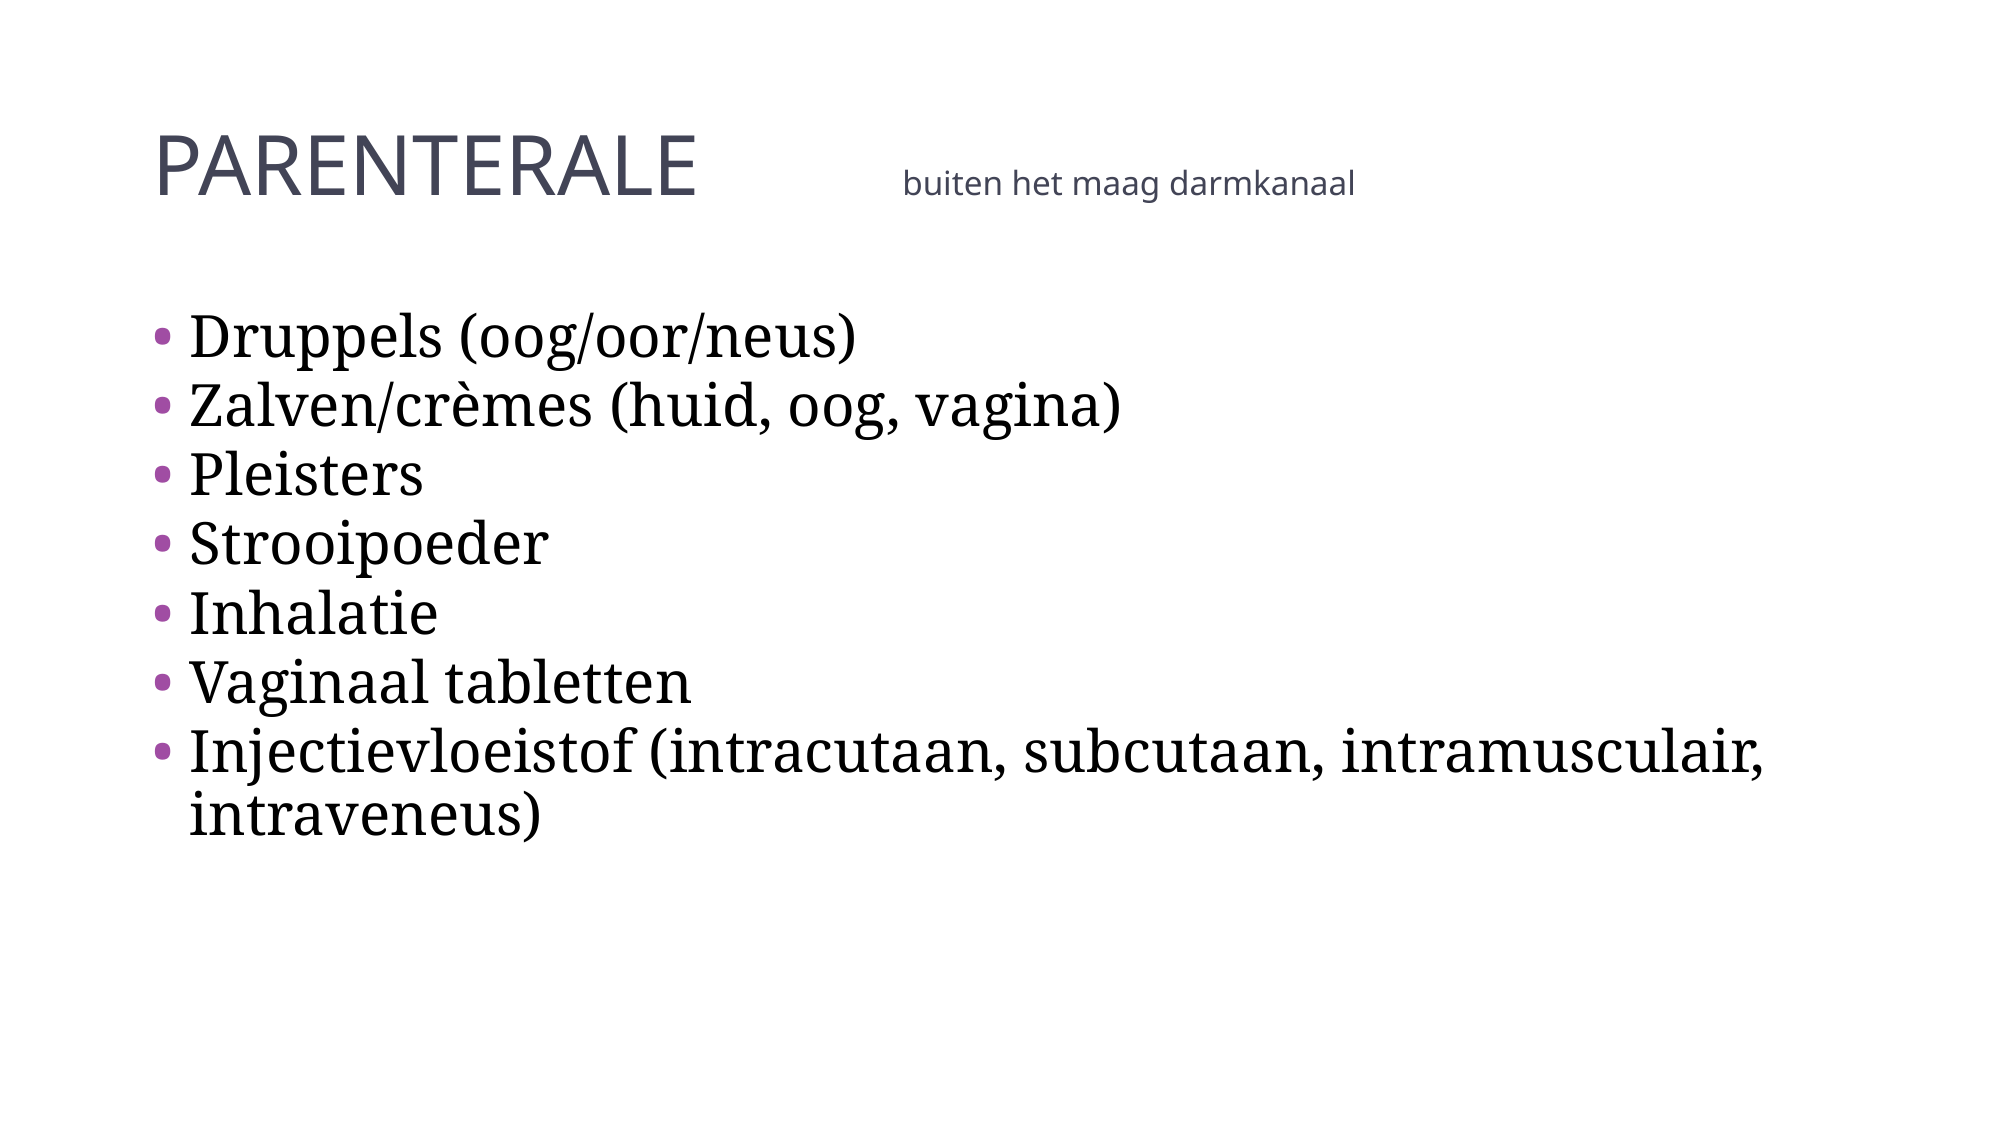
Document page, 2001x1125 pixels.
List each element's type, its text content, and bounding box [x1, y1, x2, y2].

title PARENTERALE buiten het maag darmkanaal [137, 59, 1863, 278]
list Druppels (oog/oor/neus) Zalven/crèmes (huid, oog, vagina) Pleisters Strooipoeder Inhalatie Vaginaal tabletten Injectievloeistof (intracutaan, subcutaan, intramusculair, intraveneus) [137, 299, 1863, 1014]
